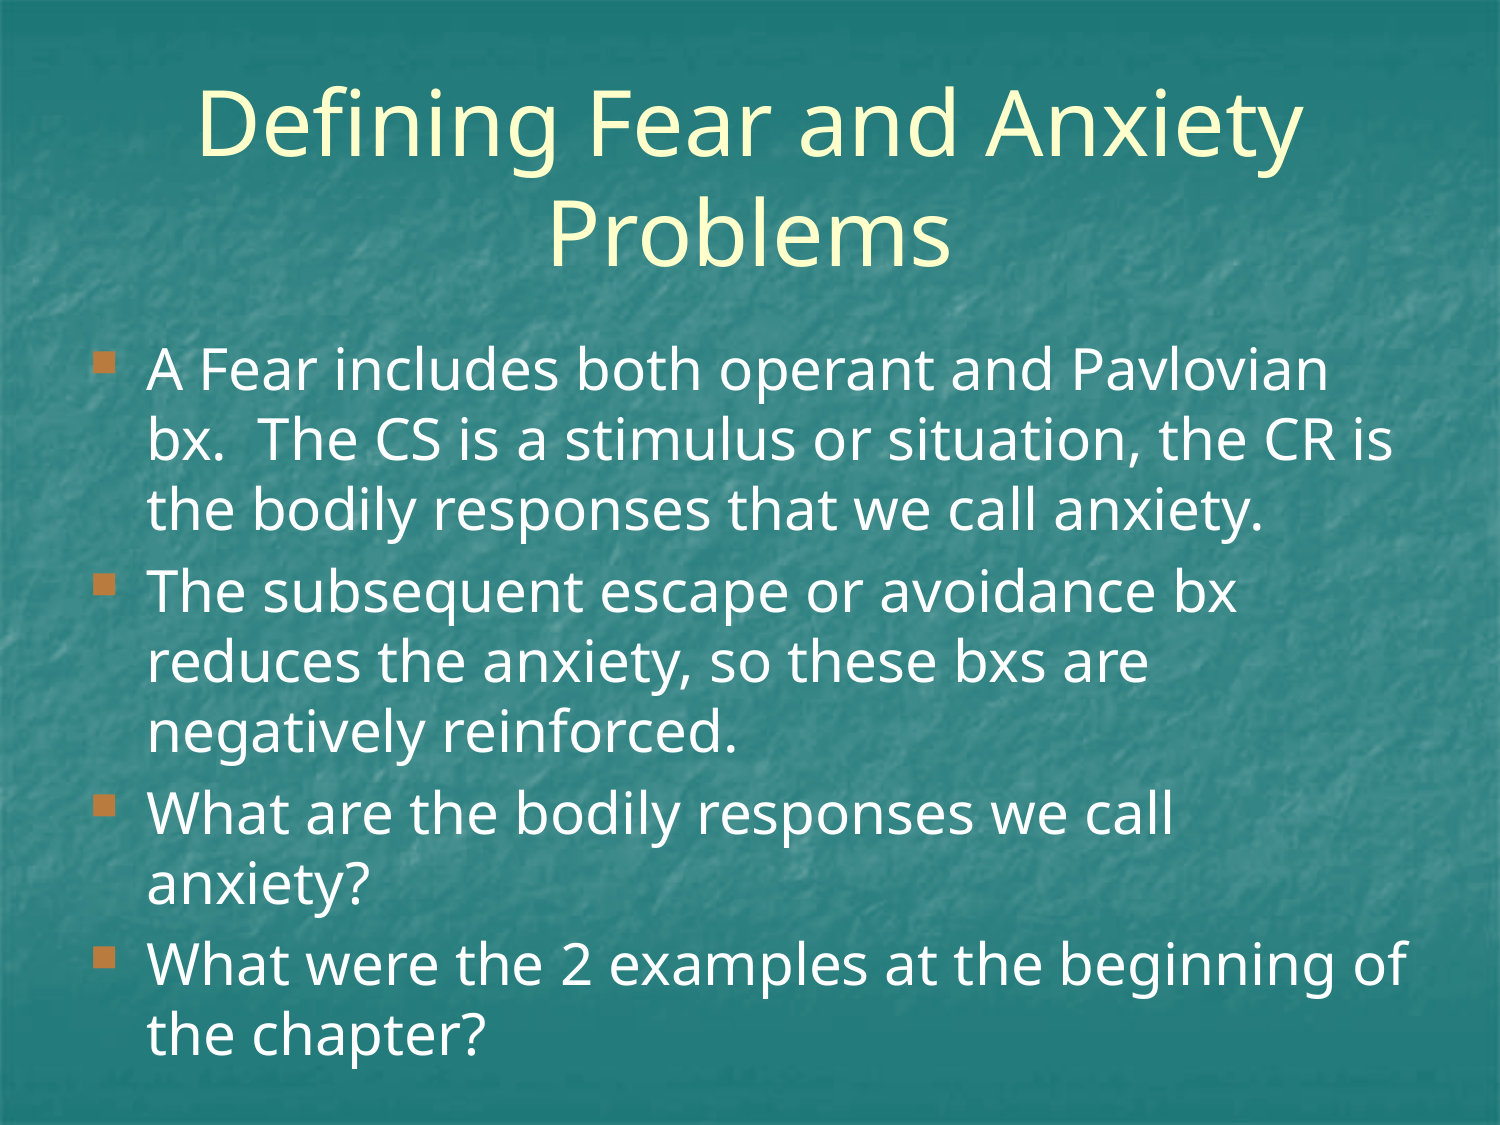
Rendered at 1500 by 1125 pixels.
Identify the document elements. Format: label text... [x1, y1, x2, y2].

list A Fear includes both operant and Pavlovian bx. The CS is a stimulus or situation, the CR is the bodily responses that we call anxiety. The subsequent escape or avoidance bx reduces the anxiety, so these bxs are negatively reinforced. What are the bodily responses we call anxiety? What were the 2 examples at the beginning of the chapter? [74, 324, 1426, 1001]
title Defining Fear and Anxiety Problems [74, 62, 1426, 288]
